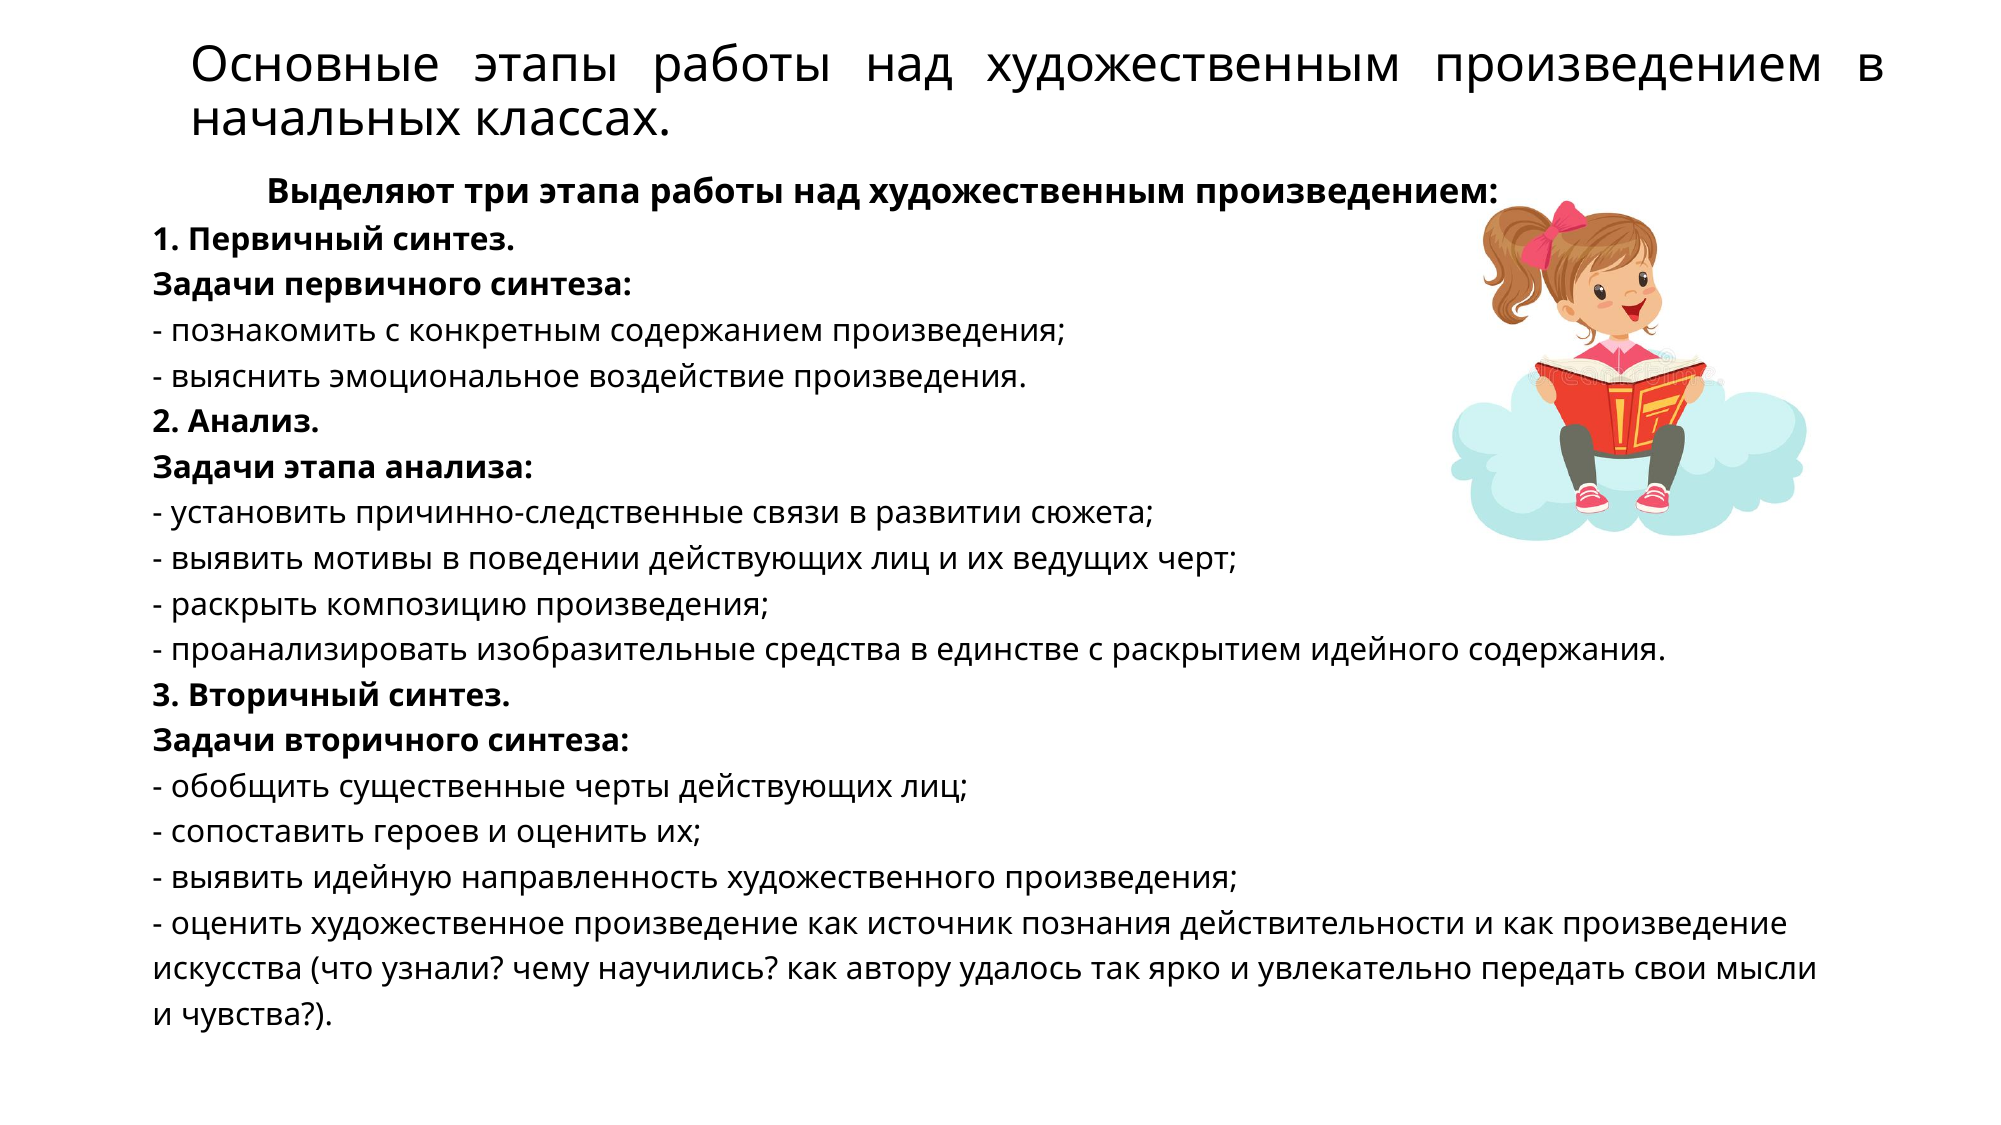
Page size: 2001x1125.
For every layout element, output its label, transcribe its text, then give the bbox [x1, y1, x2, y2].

picture [1375, 117, 1882, 624]
list Выделяют три этапа работы над художественным произведением: 1. Первичный синтез. Задачи первичного синтеза: - познакомить с конкретным содержанием произведения; - выяснить эмоциональное воздействие произведения. 2. Анализ. Задачи этапа анализа: - установить причинно-следственные связи в развитии сюжета; - выявить мотивы в поведении действующих лиц и их ведущих черт; - раскрыть композицию произведения; - проанализировать изобразительные средства в единстве с раскрытием идейного содержания. 3. Вторичный синтез. Задачи вторичного синтеза: - обобщить существенные черты действующих лиц; - сопоставить героев и оценить их; - выявить идейную направленность художественного произведения; - оценить художественное произведение как источник познания действительности и как произведение искусства (что узнали? чему научились? как автору удалось так ярко и увлекательно передать свои мысли и чувства?). [137, 153, 1863, 1043]
title Основные этапы работы над художественным произведением в начальных классах. [175, 31, 1901, 154]
